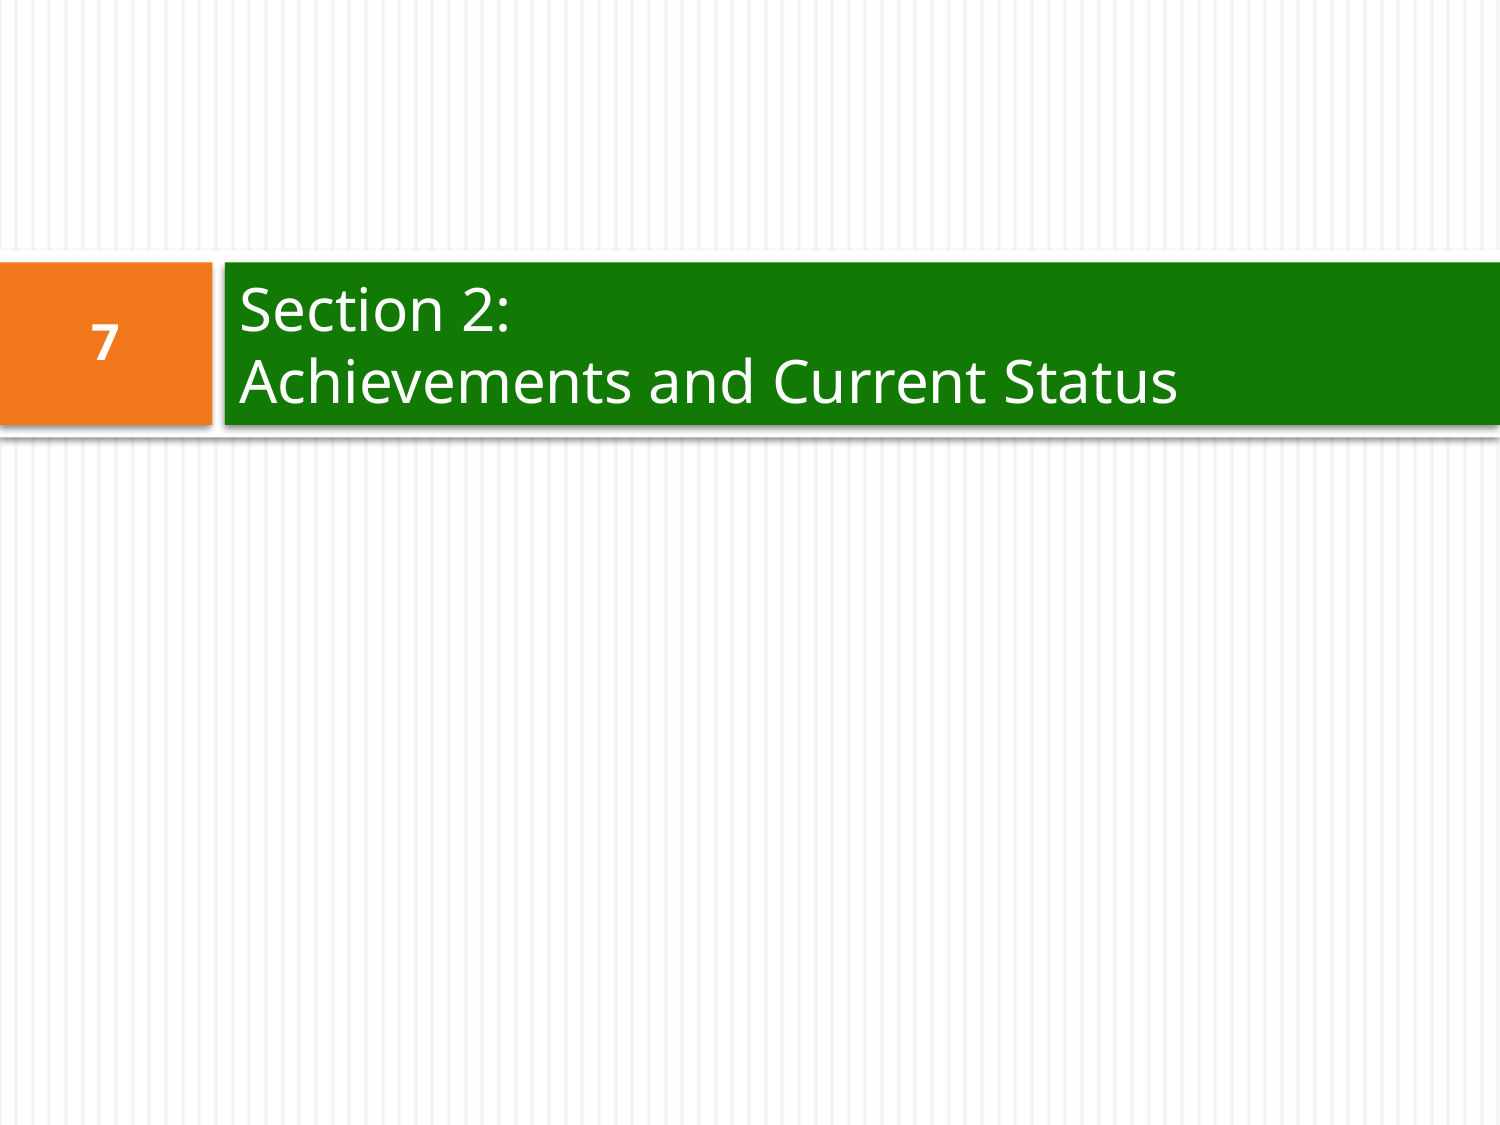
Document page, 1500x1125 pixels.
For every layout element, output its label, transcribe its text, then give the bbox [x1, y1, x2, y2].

slide_number 7 [0, 287, 213, 403]
title Section 2: Achievements and Current Status [225, 262, 1475, 425]
